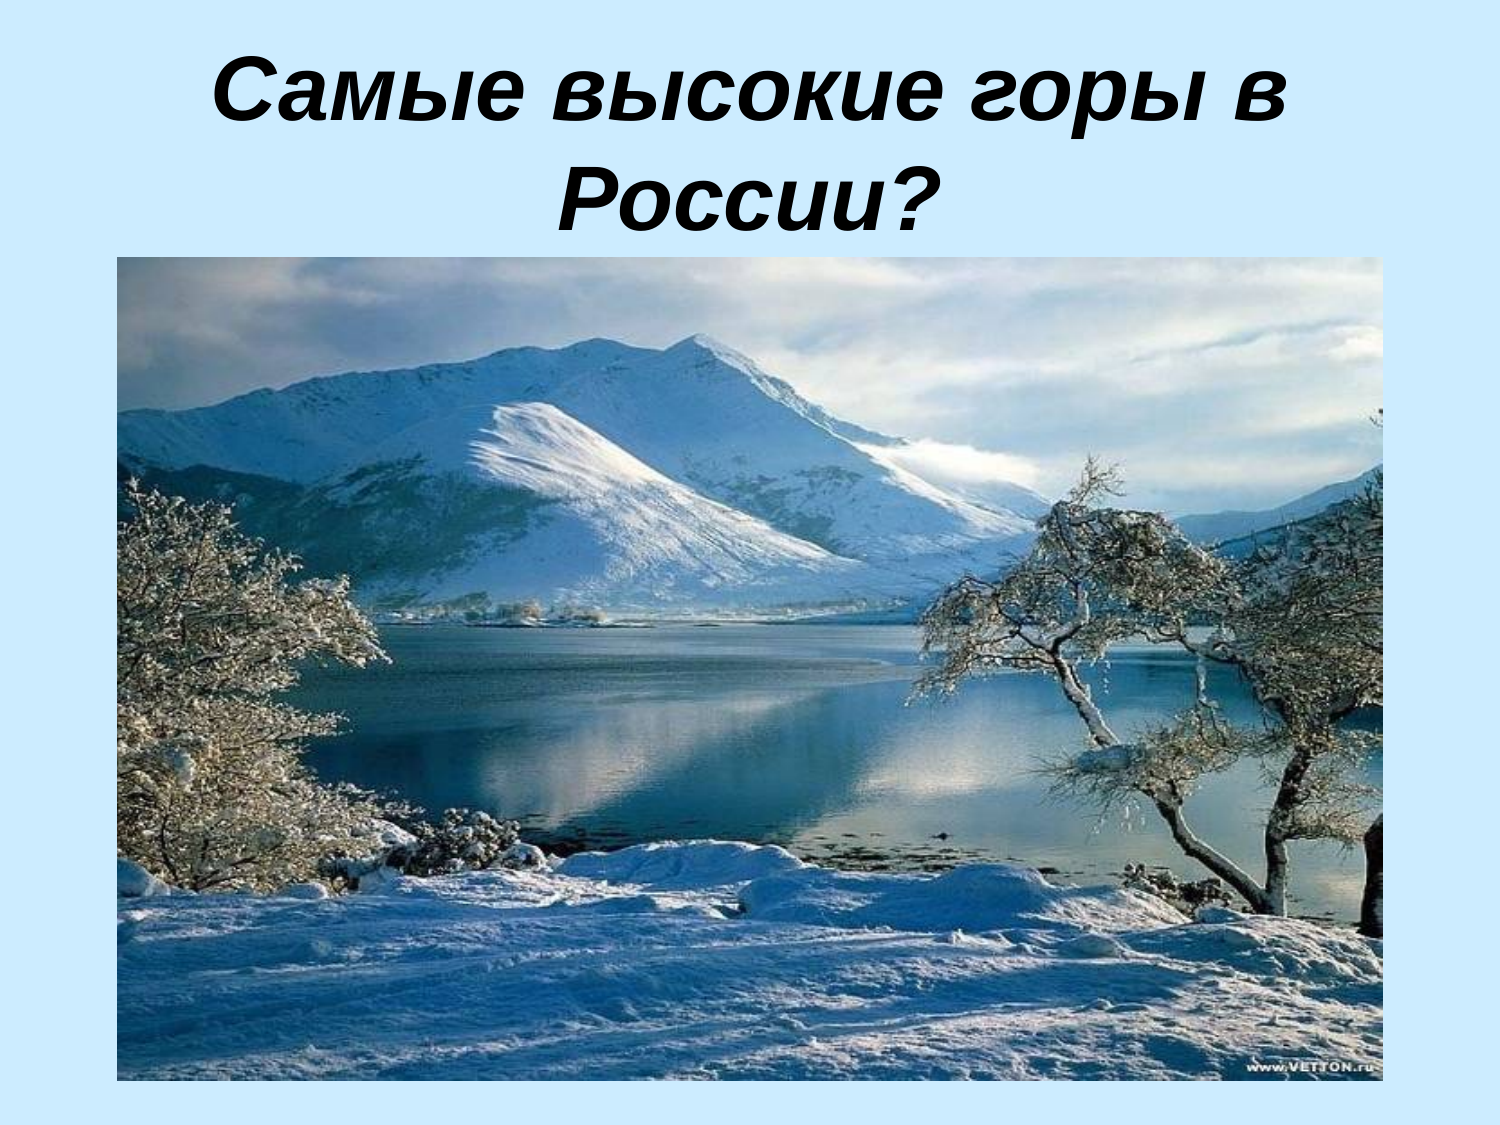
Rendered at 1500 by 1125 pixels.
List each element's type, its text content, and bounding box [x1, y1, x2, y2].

title Самые высокие горы в России? [74, 44, 1426, 233]
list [116, 257, 1383, 1081]
